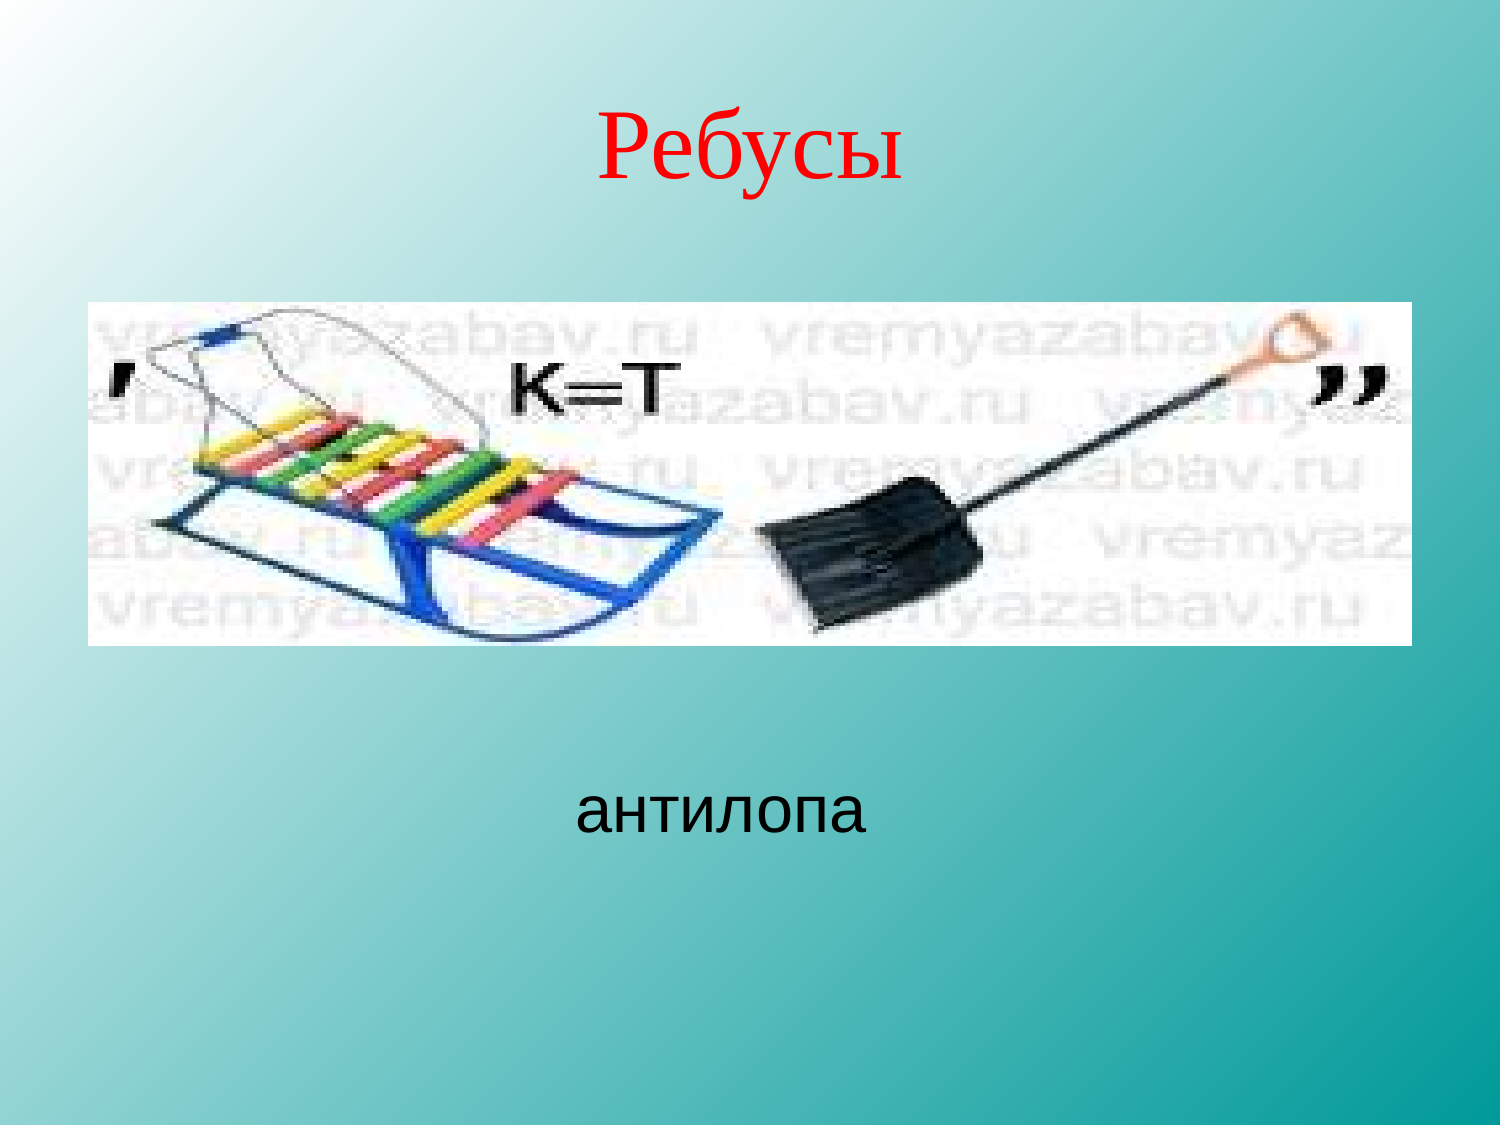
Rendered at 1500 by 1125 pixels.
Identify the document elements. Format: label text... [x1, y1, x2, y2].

picture [88, 302, 1412, 646]
text_box антилопа [560, 758, 883, 854]
title Ребусы [74, 44, 1426, 233]
